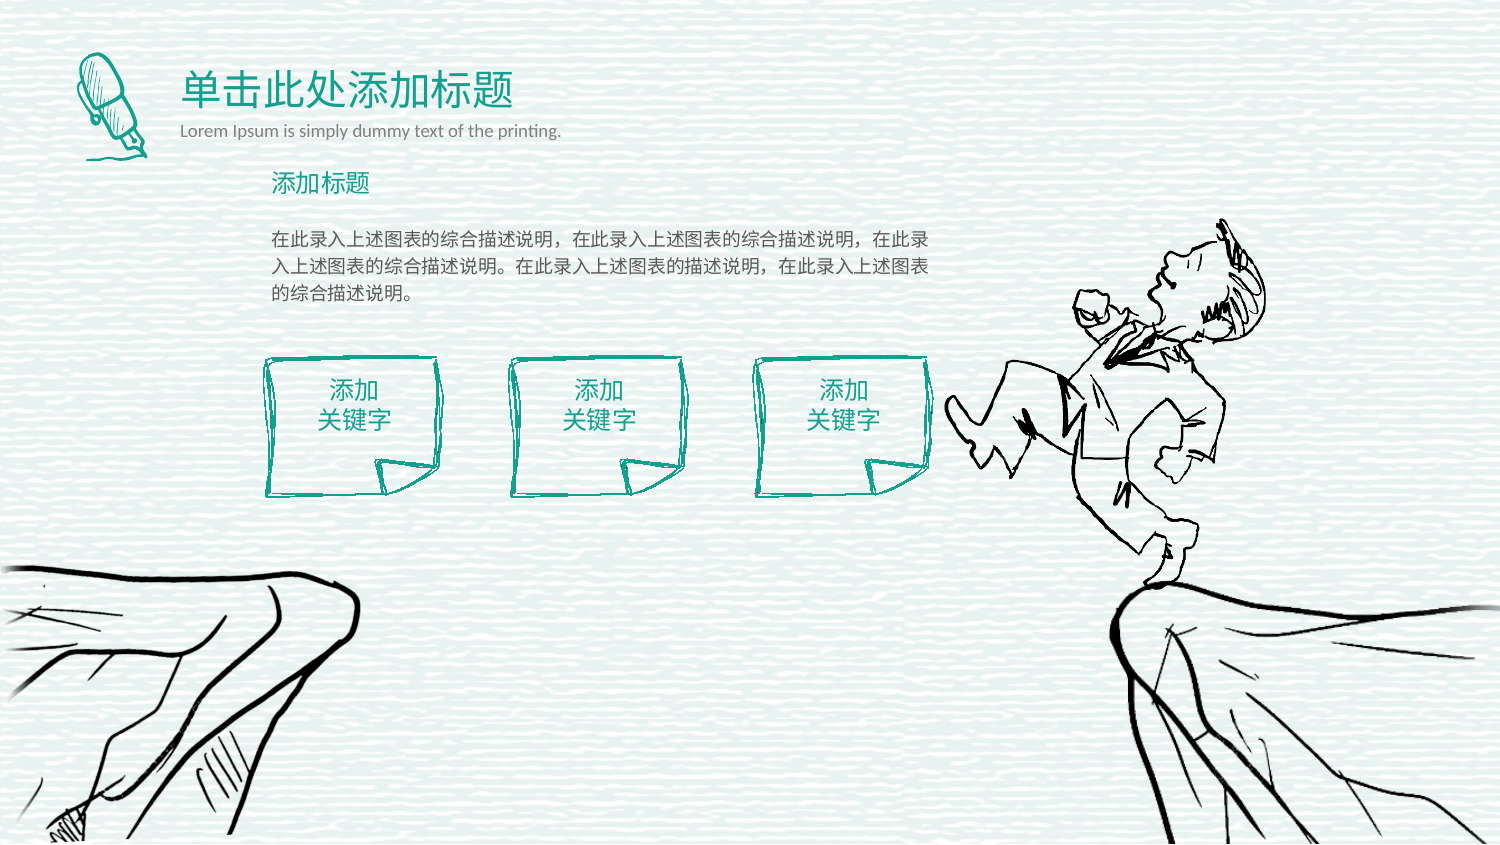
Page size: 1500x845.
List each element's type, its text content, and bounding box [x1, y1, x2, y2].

text_box 在此录入上述图表的综合描述说明，在此录入上述图表的综合描述说明，在此录入上述图表的综合描述说明。在此录入上述图表的描述说明，在此录入上述图表的综合描述说明。 [260, 217, 943, 310]
picture [944, 218, 1500, 844]
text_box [165, 55, 827, 150]
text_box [508, 355, 689, 498]
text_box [262, 355, 444, 498]
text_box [752, 355, 934, 498]
picture [1, 550, 370, 844]
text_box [74, 51, 149, 162]
text_box 添加标题 [259, 162, 395, 204]
